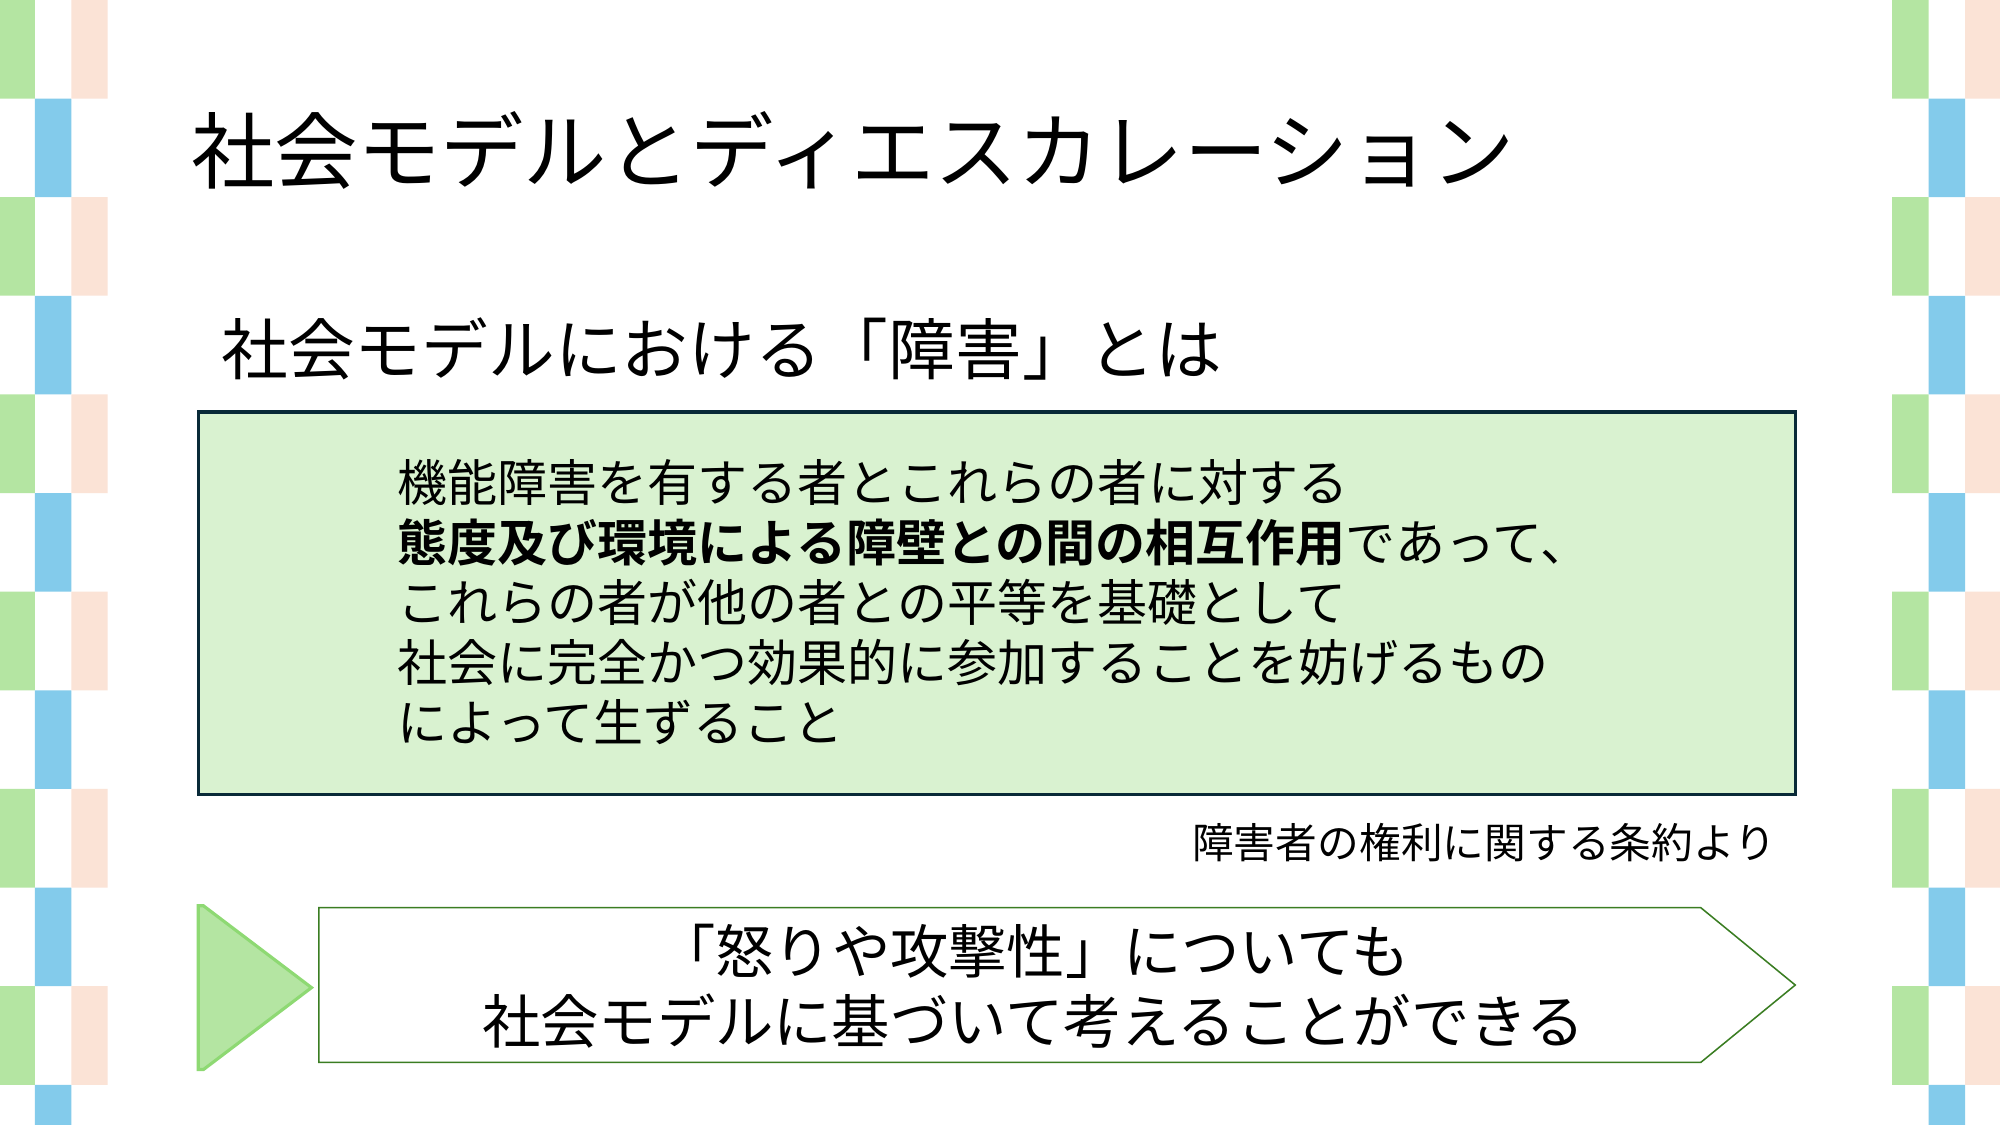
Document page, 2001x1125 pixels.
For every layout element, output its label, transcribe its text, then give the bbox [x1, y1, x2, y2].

text_box 社会モデルにおける「障害」とは [198, 300, 1247, 396]
text_box 障害者の権利に関する条約より [1173, 809, 1796, 874]
text_box 「怒りや攻撃性」についても 社会モデルに基づいて考えることができる [317, 906, 1798, 1064]
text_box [1891, 0, 2000, 1125]
text_box 機能障害を有する者とこれらの者に対する 態度及び環境による障壁との間の相互作用であって、 これらの者が他の者との平等を基礎として 社会に完全かつ効果的に参加することを妨げるもの によって生ずること [382, 443, 1611, 759]
text_box 社会モデルとディエスカレーション [176, 91, 1844, 207]
text_box [197, 410, 1797, 796]
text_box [0, 0, 109, 1125]
text_box [196, 904, 315, 1072]
